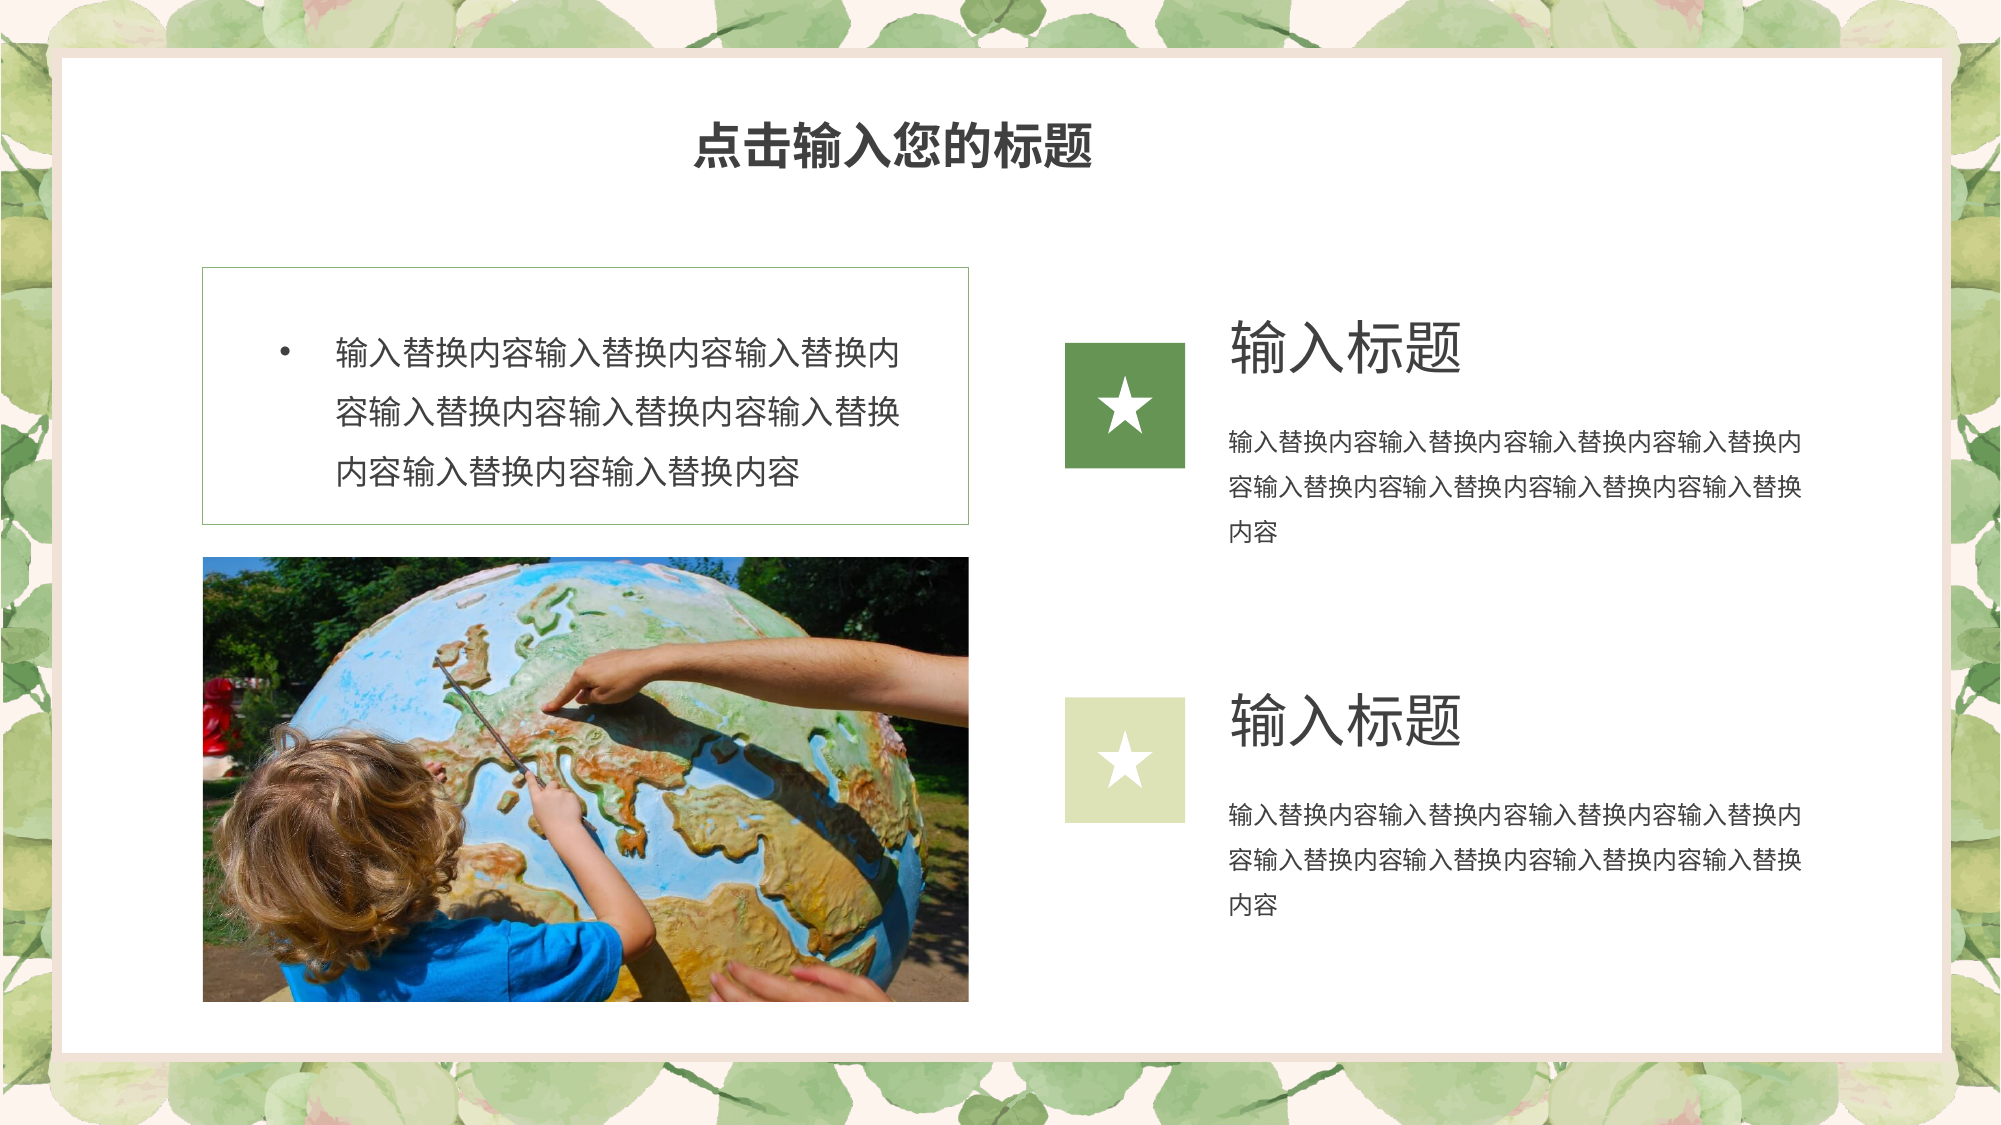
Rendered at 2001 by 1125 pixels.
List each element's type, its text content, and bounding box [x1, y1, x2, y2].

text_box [1065, 676, 1822, 975]
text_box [1065, 304, 1822, 602]
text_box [202, 267, 969, 525]
text_box 点击输入您的标题 [693, 113, 1307, 175]
picture [2, 1, 2001, 1125]
